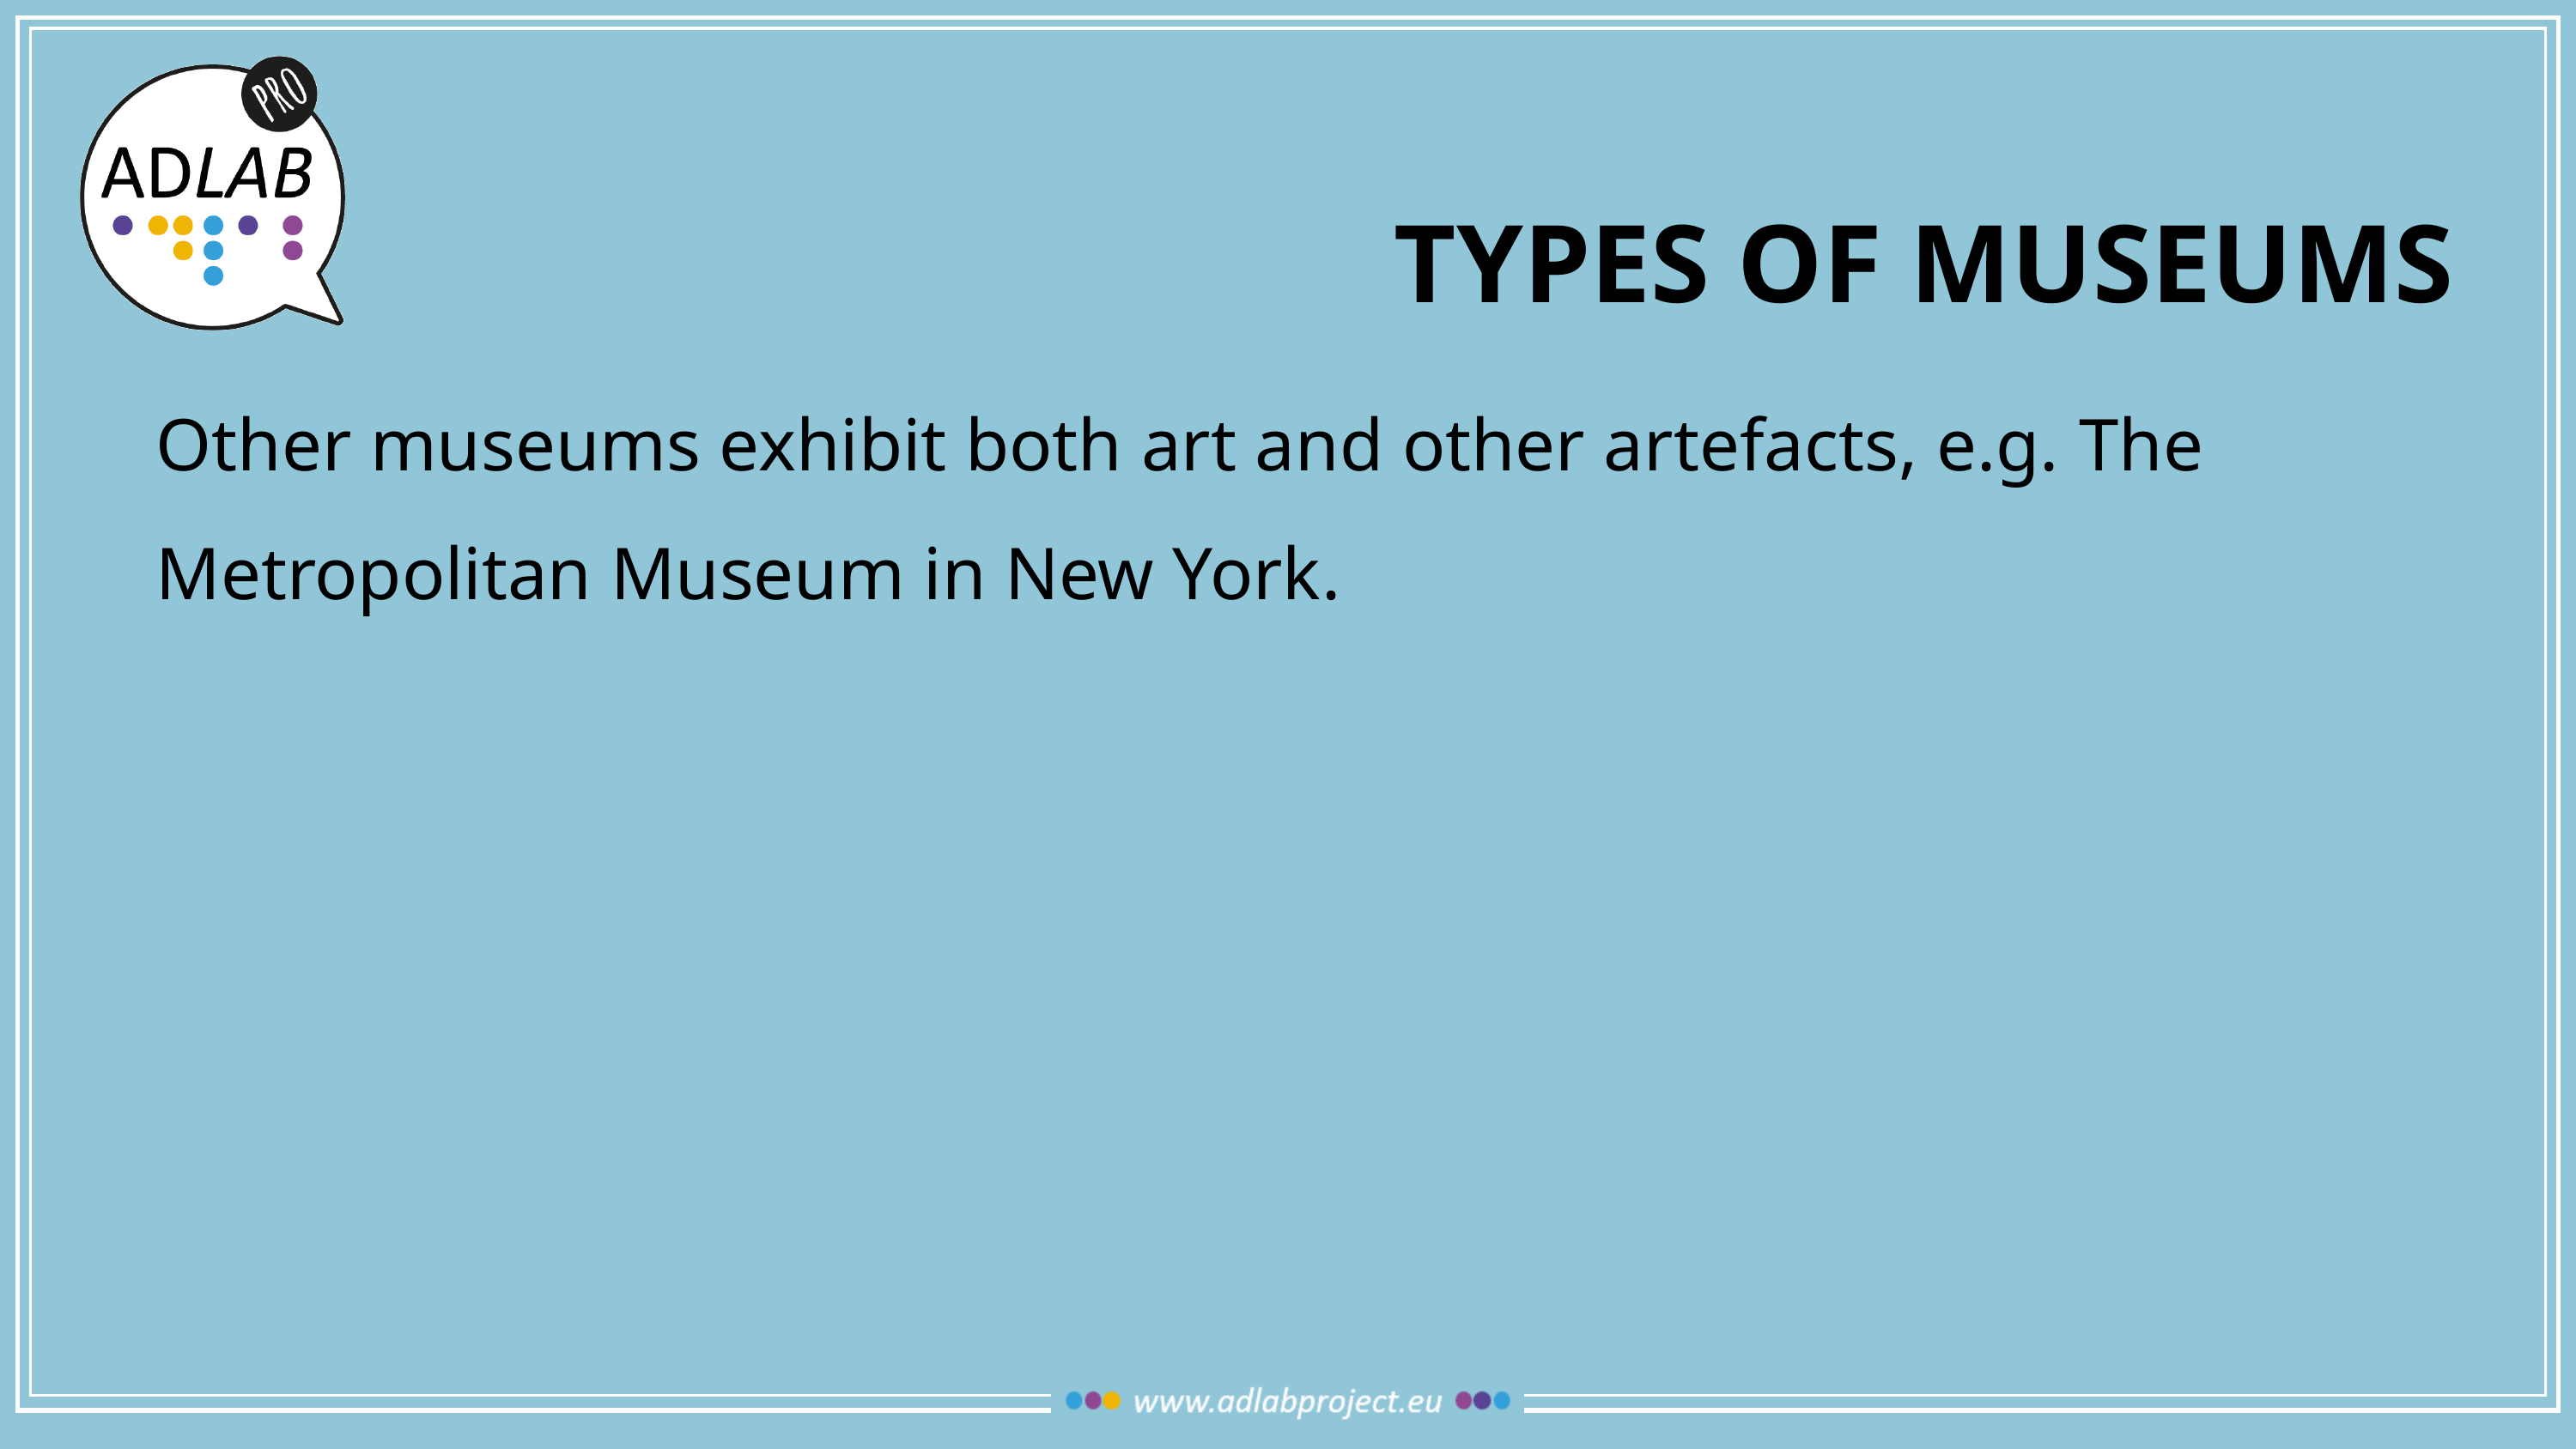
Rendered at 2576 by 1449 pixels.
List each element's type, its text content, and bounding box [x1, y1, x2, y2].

picture [72, 49, 353, 330]
title types of museums [384, 70, 2467, 350]
picture [1051, 1378, 1524, 1429]
list Other museums exhibit both art and other artefacts, e.g. The Metropolitan Museum in New York. [143, 350, 2467, 1056]
